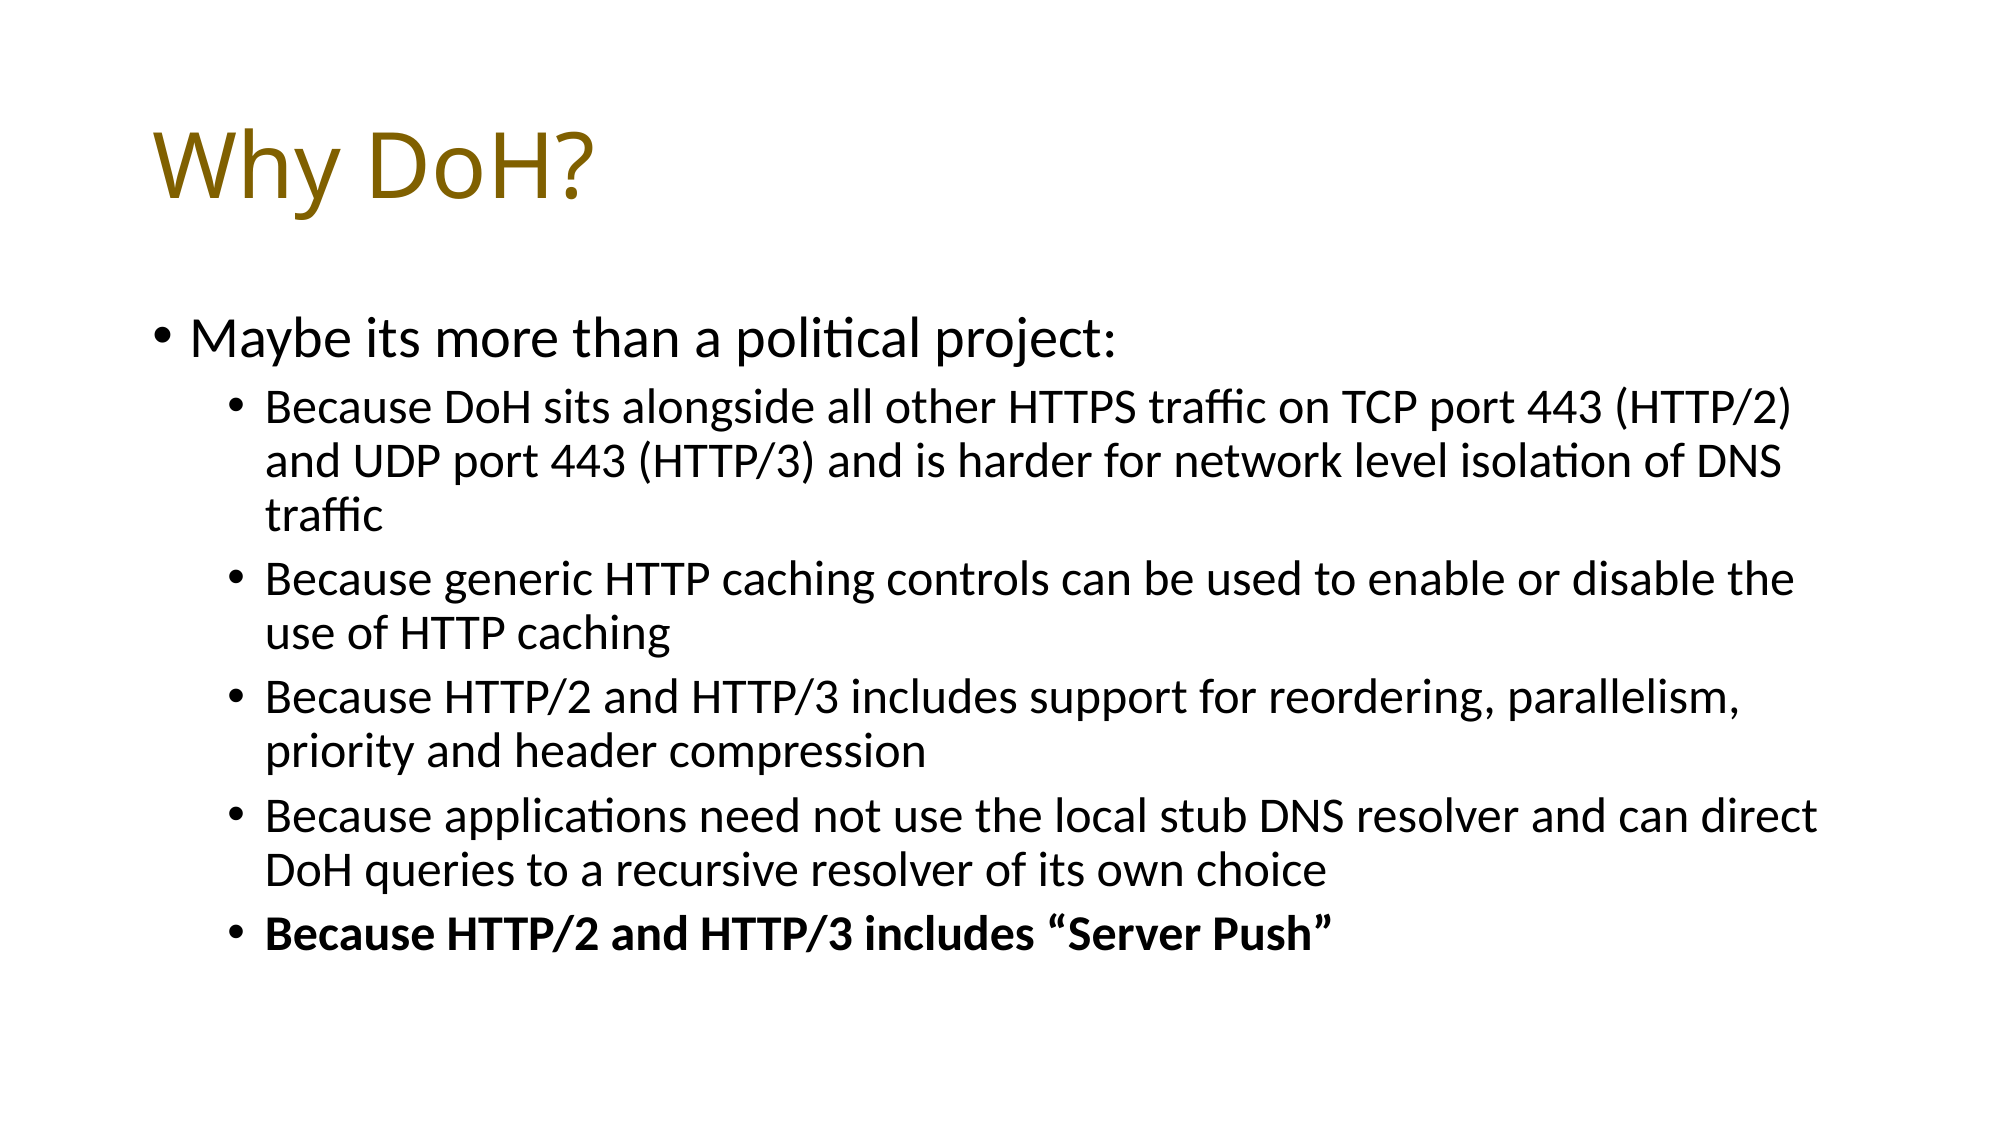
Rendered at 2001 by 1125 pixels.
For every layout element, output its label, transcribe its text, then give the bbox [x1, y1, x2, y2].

title Why DoH? [137, 59, 1863, 278]
list Maybe its more than a political project: Because DoH sits alongside all other HTTPS traffic on TCP port 443 (HTTP/2) and UDP port 443 (HTTP/3) and is harder for network level isolation of DNS traffic Because generic HTTP caching controls can be used to enable or disable the use of HTTP caching Because HTTP/2 and HTTP/3 includes support for reordering, parallelism, priority and header compression Because applications need not use the local stub DNS resolver and can direct DoH queries to a recursive resolver of its own choice Because HTTP/2 and HTTP/3 includes “Server Push” [137, 299, 1863, 1014]
